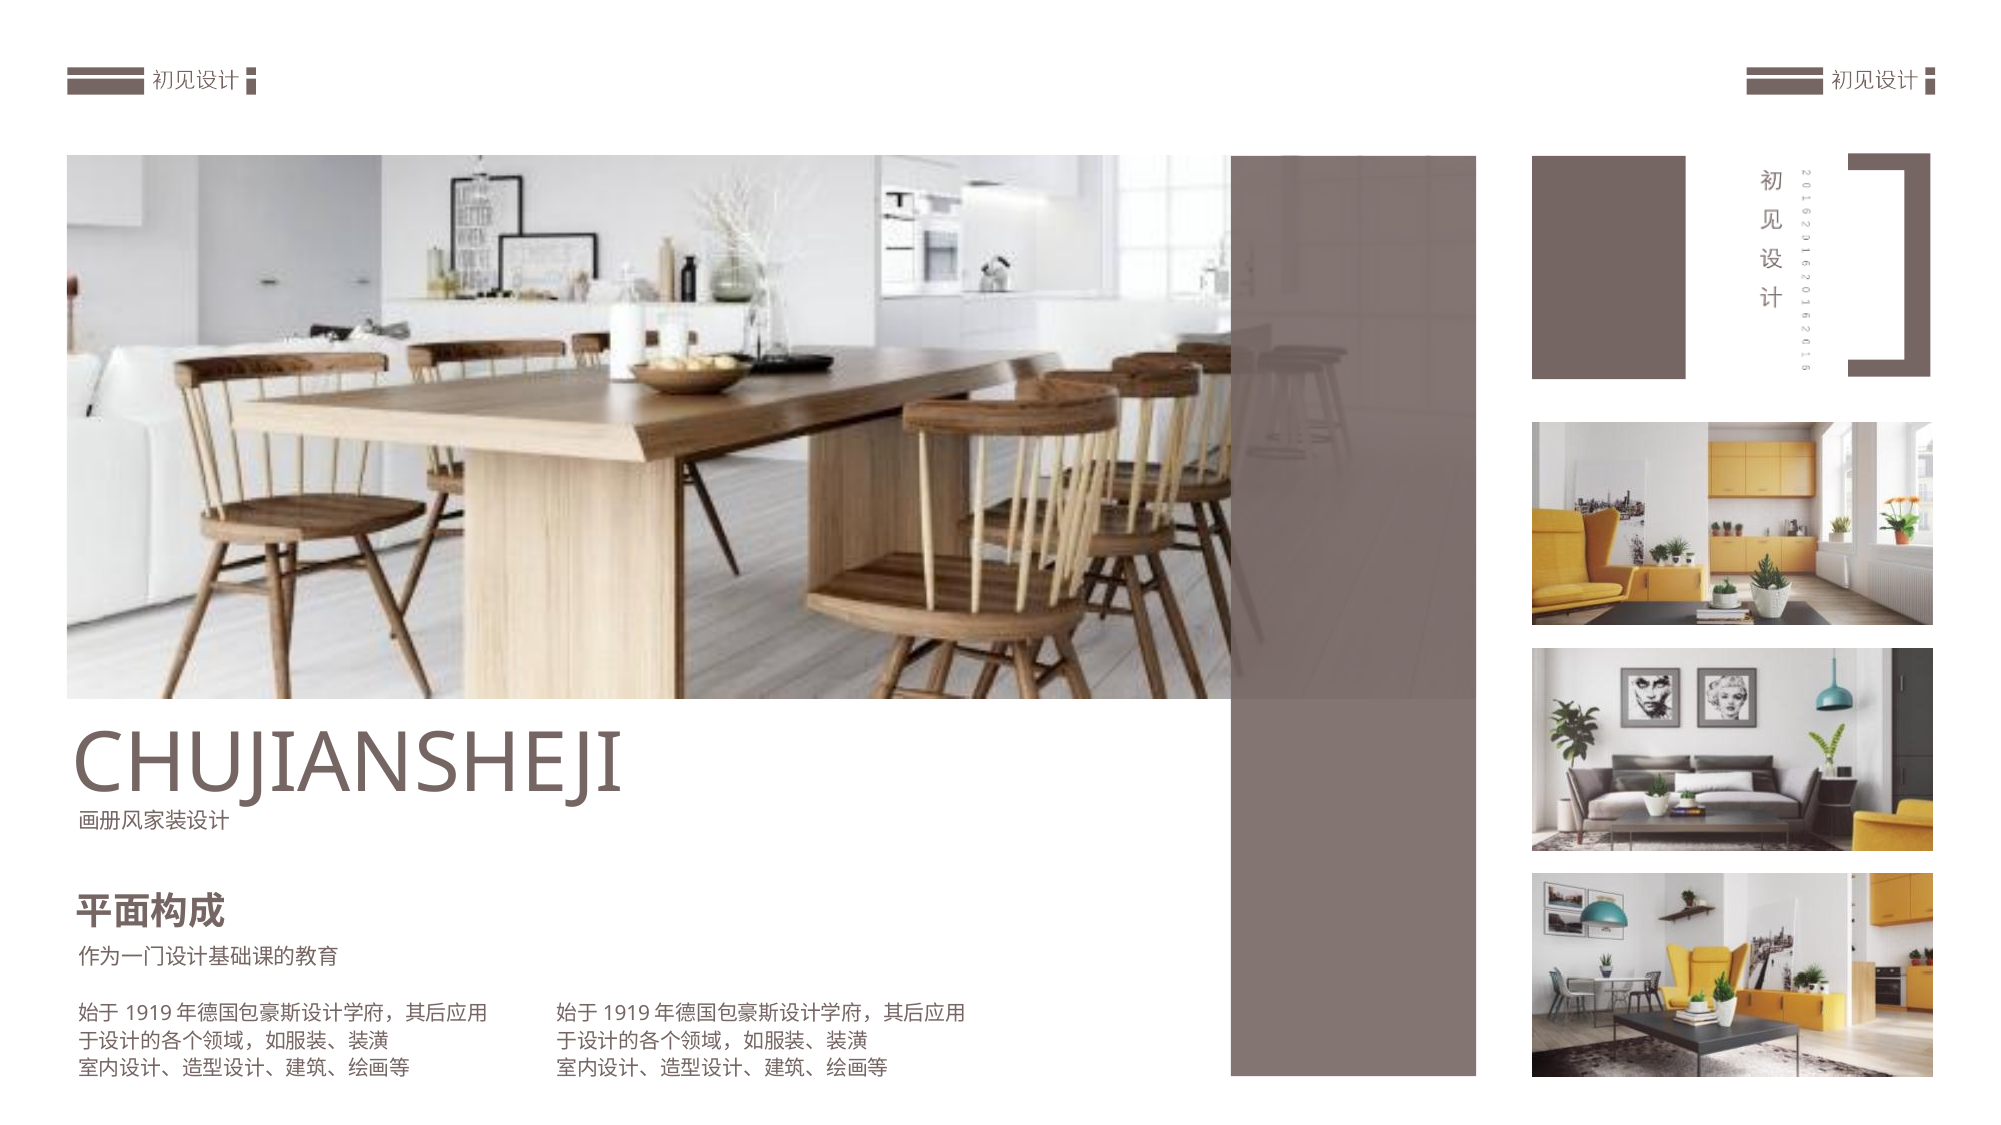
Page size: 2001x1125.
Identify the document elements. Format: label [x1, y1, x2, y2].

picture [1532, 873, 1934, 1077]
text_box [1531, 155, 1687, 380]
picture [1532, 648, 1934, 851]
picture [1743, 155, 1817, 380]
picture [66, 155, 1477, 699]
text_box [1847, 152, 1931, 378]
text_box [56, 700, 987, 1077]
text_box [1230, 699, 1477, 1077]
picture [1532, 422, 1934, 626]
